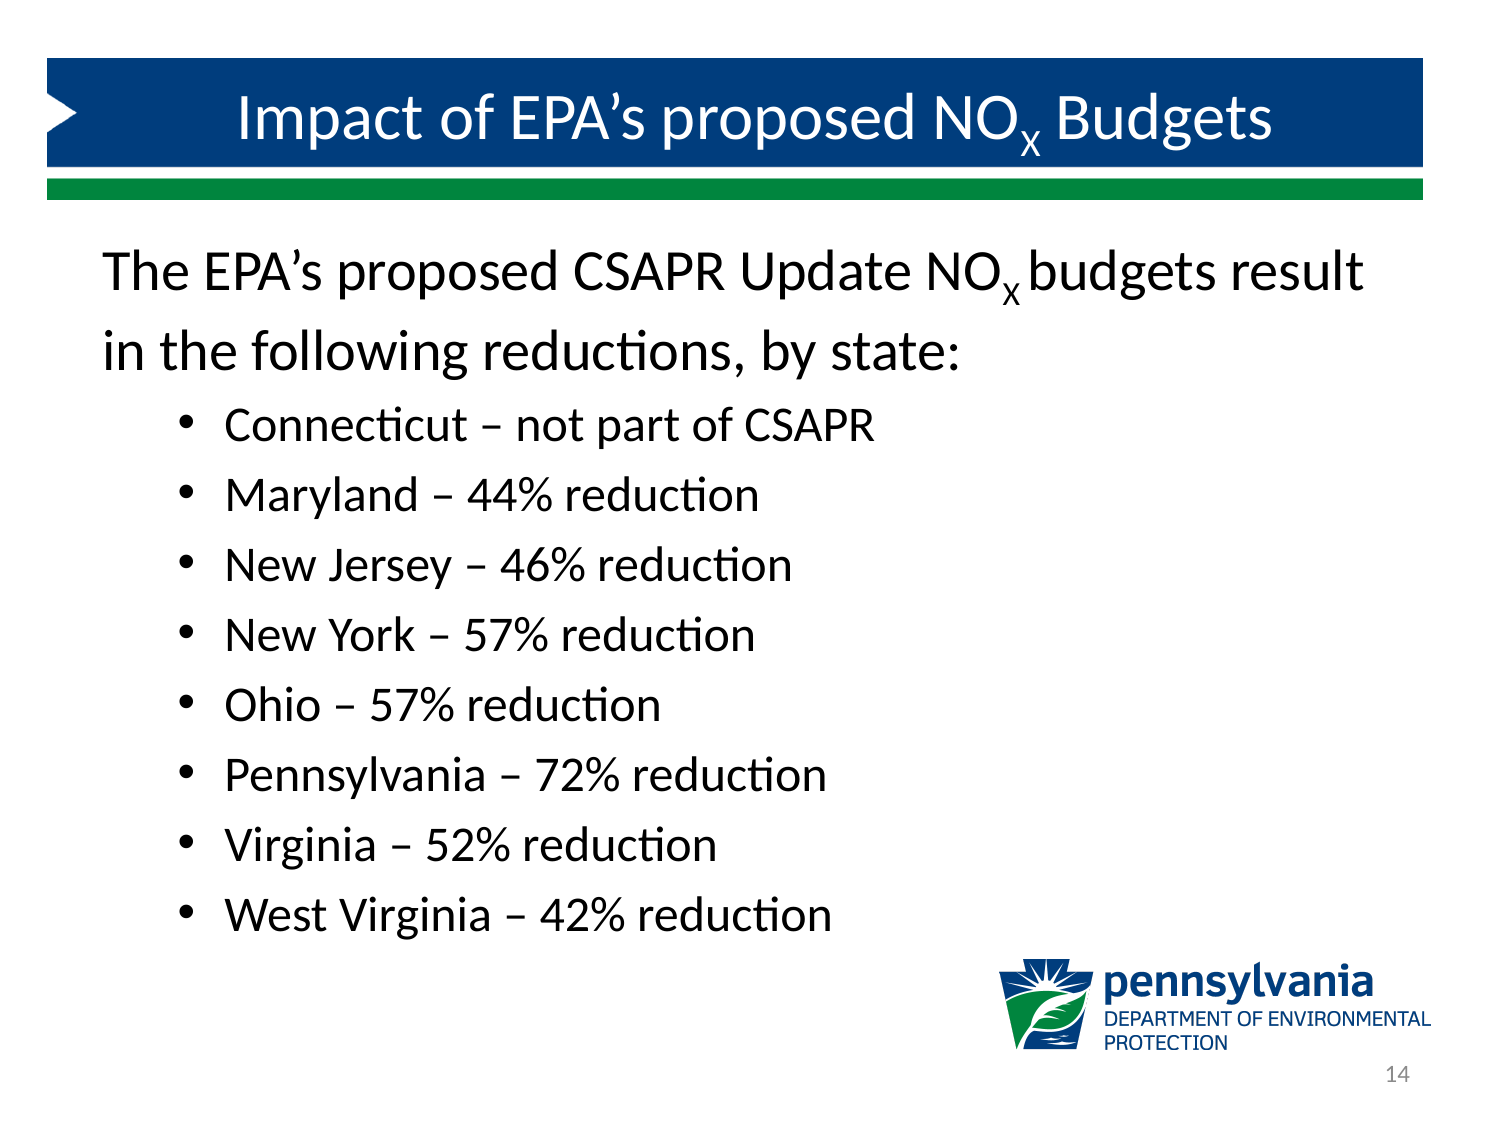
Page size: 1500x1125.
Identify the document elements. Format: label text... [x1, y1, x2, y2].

slide_number 14 [1074, 1060, 1425, 1103]
list The EPA’s proposed CSAPR Update NOX budgets result in the following reductions, by state: Connecticut – not part of CSAPR Maryland – 44% reduction New Jersey – 46% reduction New York – 57% reduction Ohio – 57% reduction Pennsylvania – 72% reduction Virginia – 52% reduction West Virginia – 42% reduction [87, 224, 1423, 963]
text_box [47, 58, 1423, 201]
picture [999, 958, 1431, 1051]
